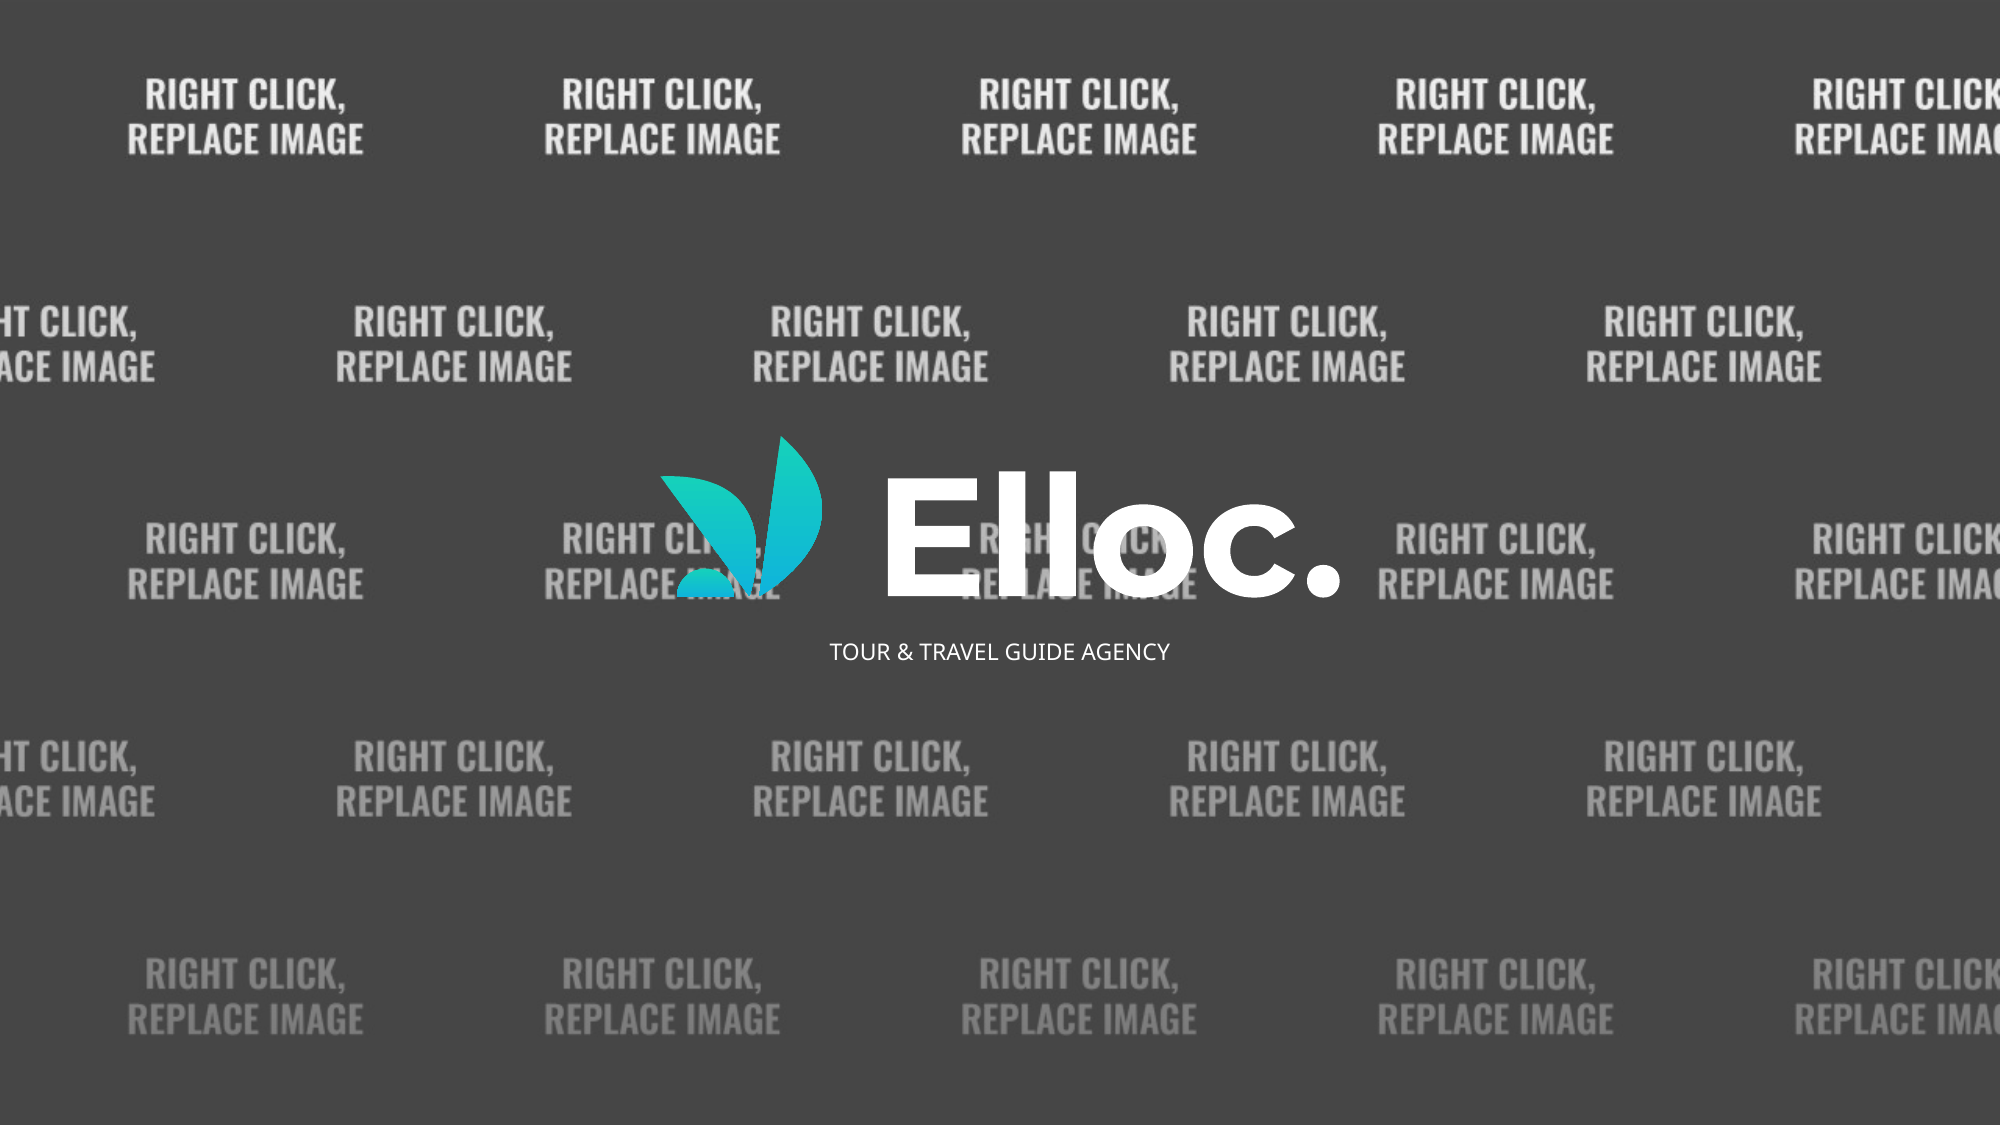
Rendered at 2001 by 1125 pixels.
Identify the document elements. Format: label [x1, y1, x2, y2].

text_box [887, 471, 1340, 598]
picture [0, 0, 2000, 1125]
text_box [660, 435, 823, 597]
